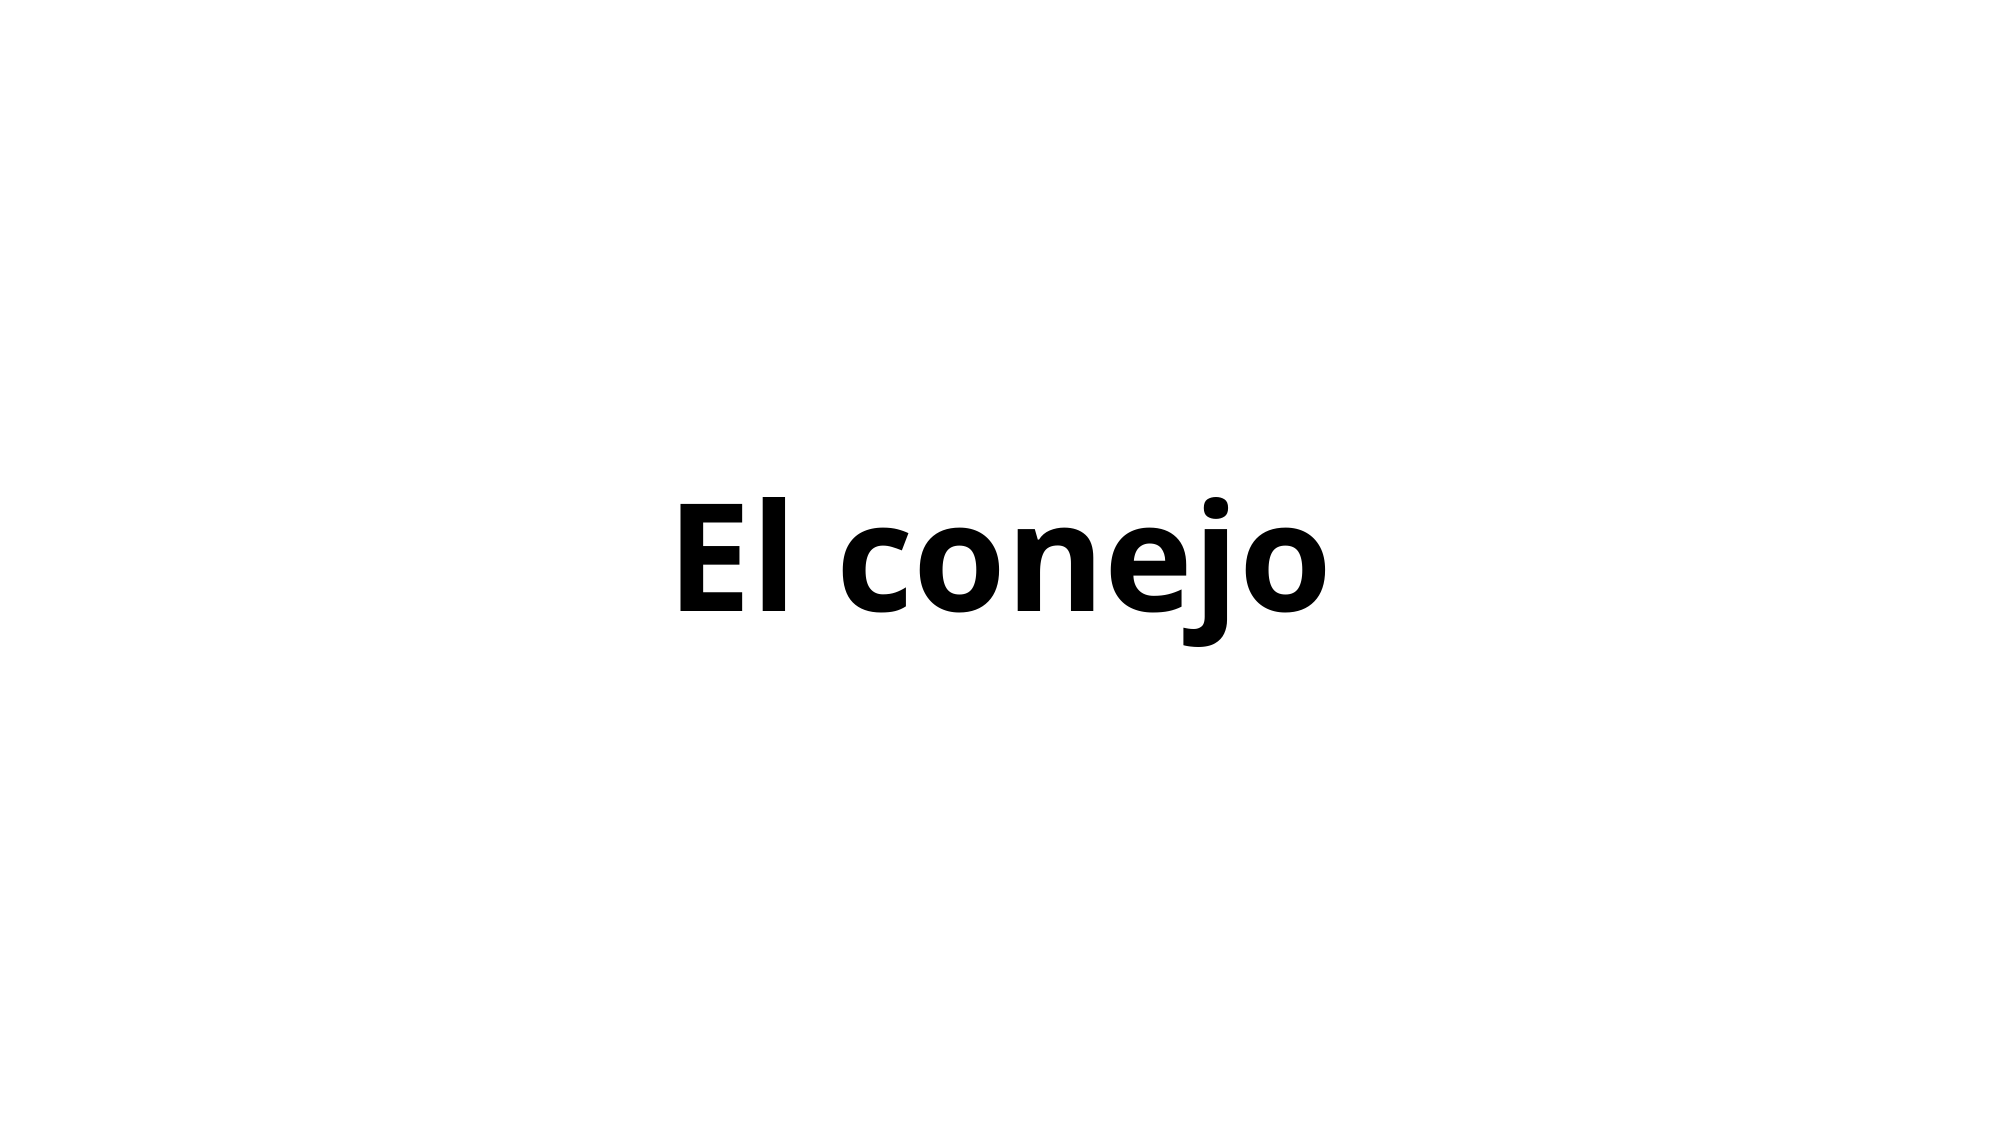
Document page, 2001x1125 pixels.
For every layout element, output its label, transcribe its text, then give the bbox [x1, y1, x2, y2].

title El conejo [137, 453, 1863, 672]
